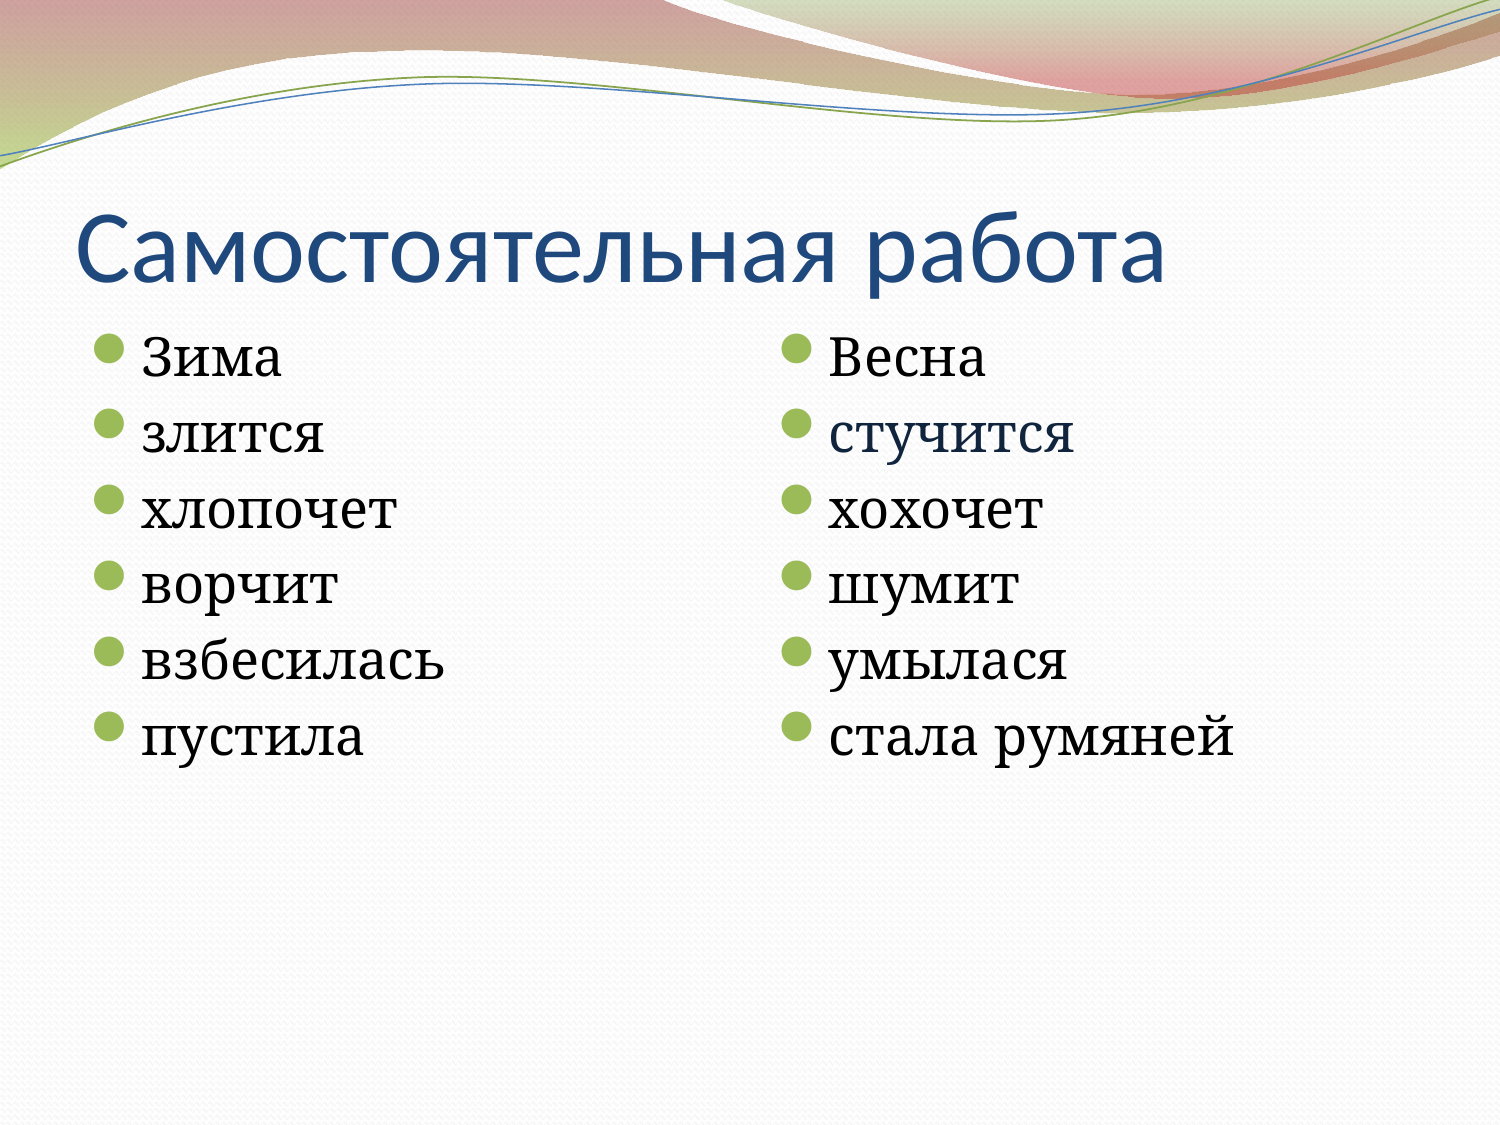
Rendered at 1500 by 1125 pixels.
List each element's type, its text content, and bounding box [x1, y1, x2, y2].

list Весна стучится хохочет шумит умылася стала румяней [762, 314, 1425, 1043]
list Зима злится хлопочет ворчит взбесилась пустила [75, 314, 738, 1043]
title Самостоятельная работа [75, 115, 1425, 303]
